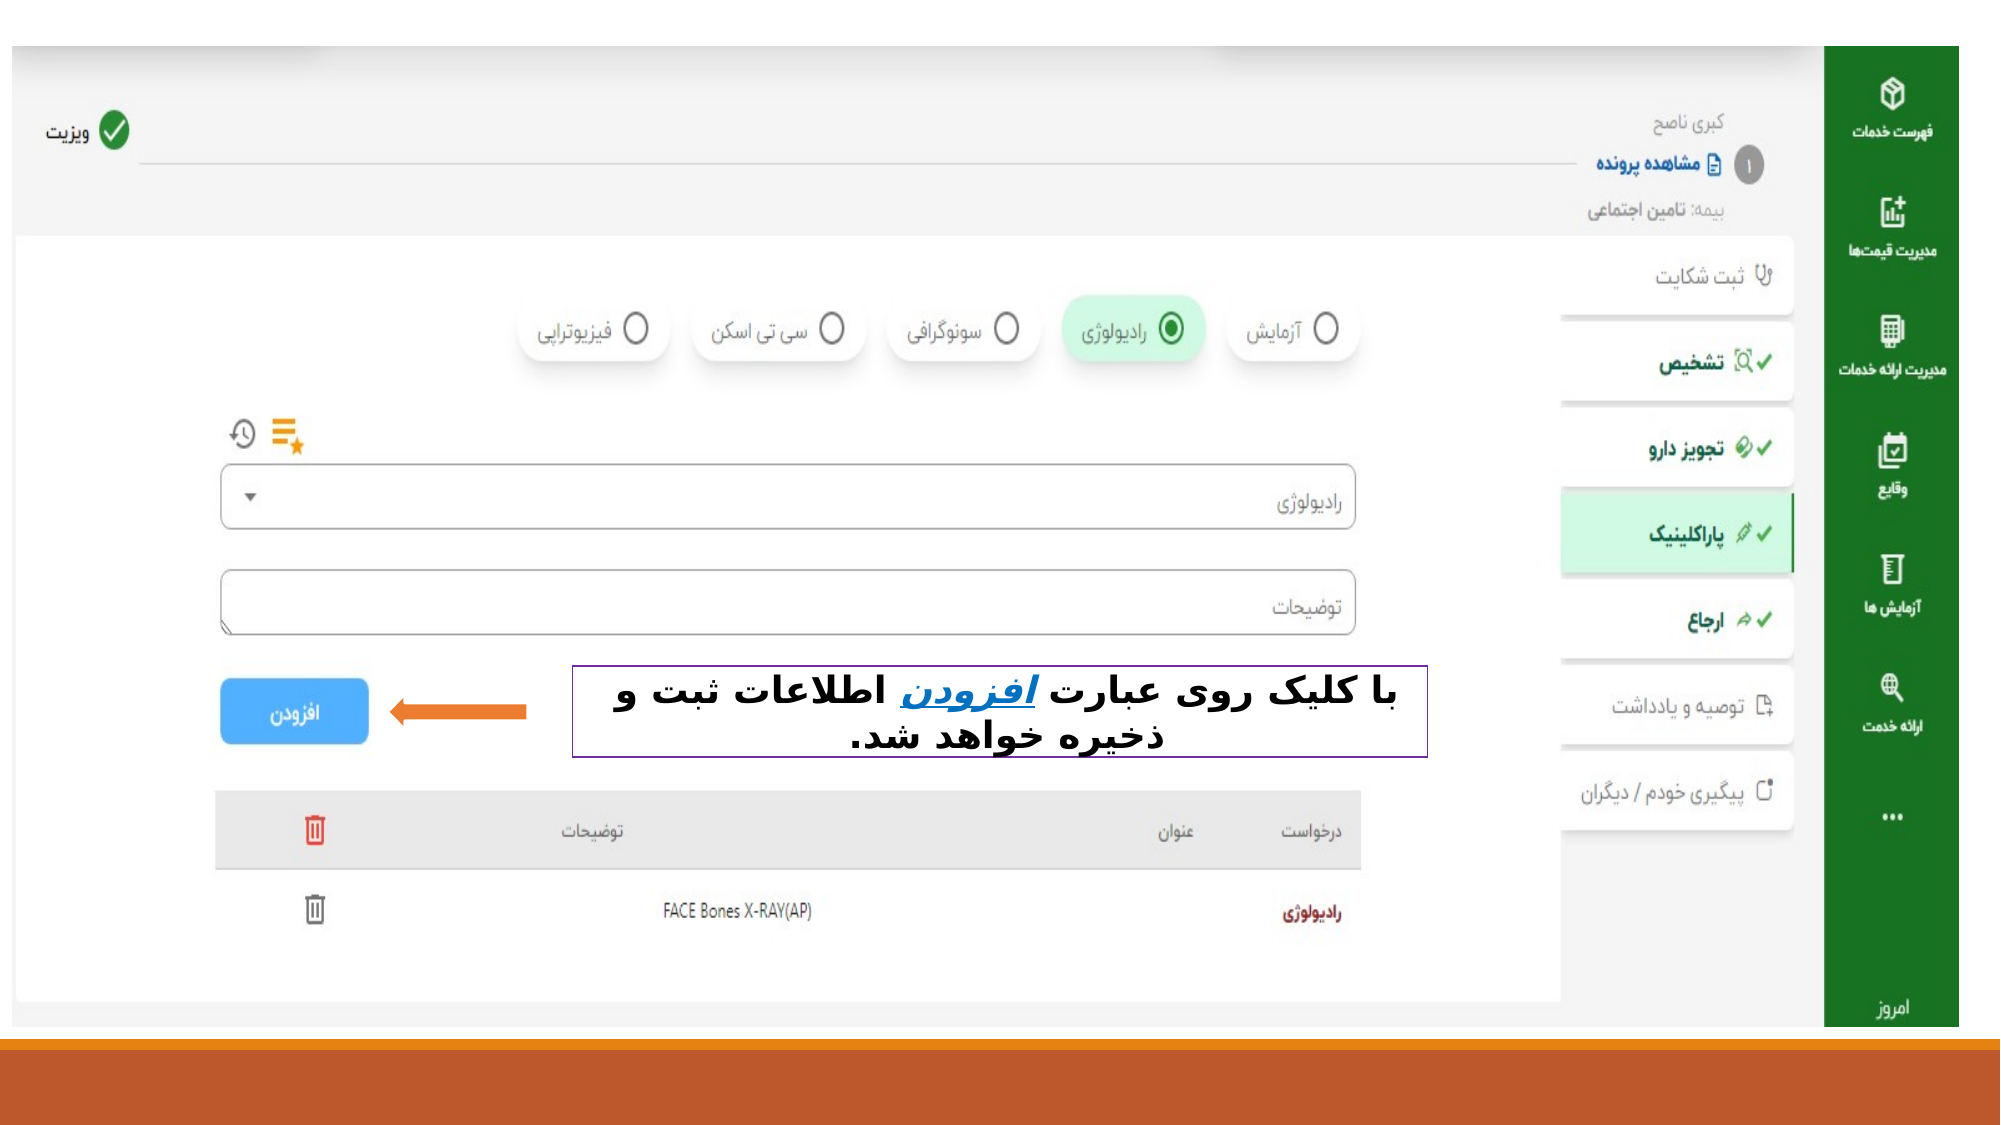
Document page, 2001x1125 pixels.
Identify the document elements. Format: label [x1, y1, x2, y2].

text_box [11, 46, 1960, 1027]
